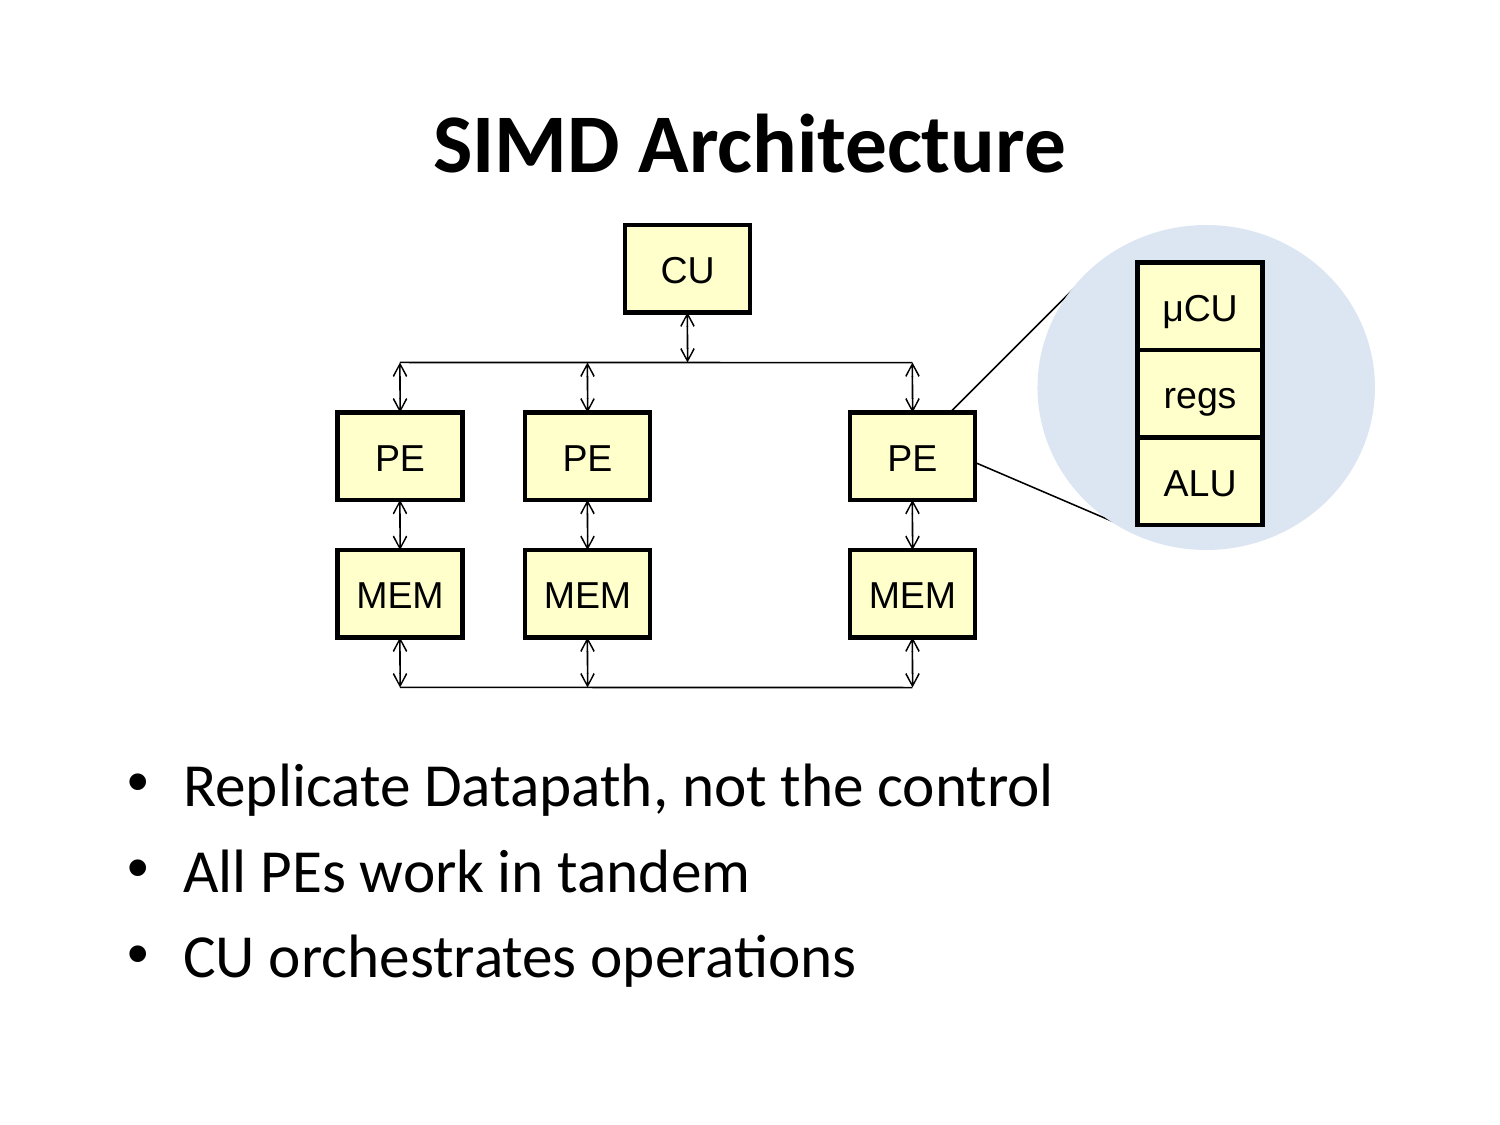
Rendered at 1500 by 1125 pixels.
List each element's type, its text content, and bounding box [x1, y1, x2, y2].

text_box MEM [849, 549, 975, 638]
text_box [905, 499, 920, 550]
text_box [905, 637, 920, 688]
text_box [1037, 224, 1375, 550]
list Replicate Datapath, not the control All PEs work in tandem CU orchestrates operations [112, 737, 1388, 1000]
text_box [392, 362, 408, 413]
text_box ALU [1137, 438, 1263, 525]
text_box PE [525, 412, 650, 500]
text_box [905, 362, 920, 413]
text_box [392, 637, 408, 688]
text_box [580, 637, 595, 688]
text_box [680, 312, 695, 362]
text_box μCU [1137, 262, 1263, 349]
text_box PE [337, 412, 463, 500]
text_box CU [624, 224, 750, 313]
text_box PE [849, 412, 975, 500]
text_box [580, 362, 595, 413]
text_box MEM [525, 549, 650, 638]
title SIMD Architecture [75, 45, 1425, 233]
text_box [392, 499, 408, 550]
text_box regs [1137, 349, 1263, 438]
text_box [580, 499, 595, 550]
text_box MEM [337, 549, 463, 638]
